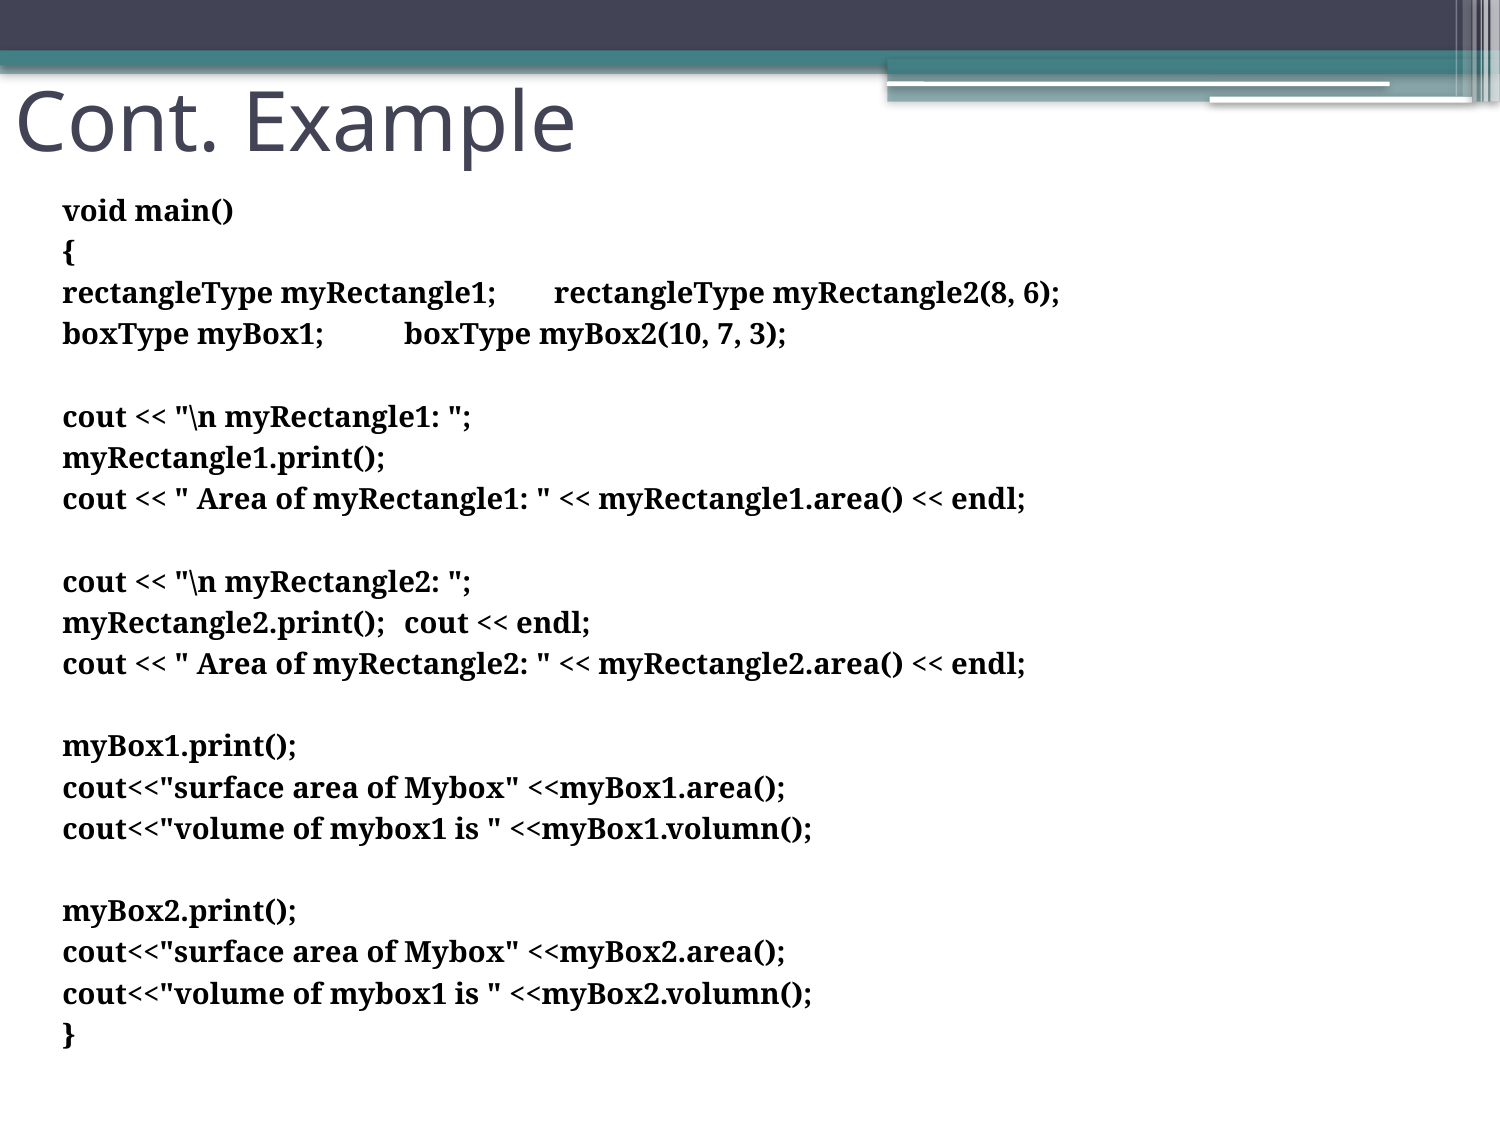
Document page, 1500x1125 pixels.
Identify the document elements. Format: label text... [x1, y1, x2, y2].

list void main()‏ { rectangleType myRectangle1; rectangleType myRectangle2(8, 6); boxType myBox1; boxType myBox2(10, 7, 3); cout << "\n myRectangle1: "; myRectangle1.print(); cout << " Area of myRectangle1: " << myRectangle1.area() << endl; cout << "\n myRectangle2: "; myRectangle2.print(); cout << endl; cout << " Area of myRectangle2: " << myRectangle2.area() << endl; myBox1.print(); cout<<"surface area of Mybox" <<myBox1.area(); cout<<"volume of mybox1 is " <<myBox1.volumn(); myBox2.print(); cout<<"surface area of Mybox" <<myBox2.area(); cout<<"volume of mybox1 is " <<myBox2.volumn(); } [29, 184, 1400, 1112]
title Cont. Example [0, 30, 1350, 206]
